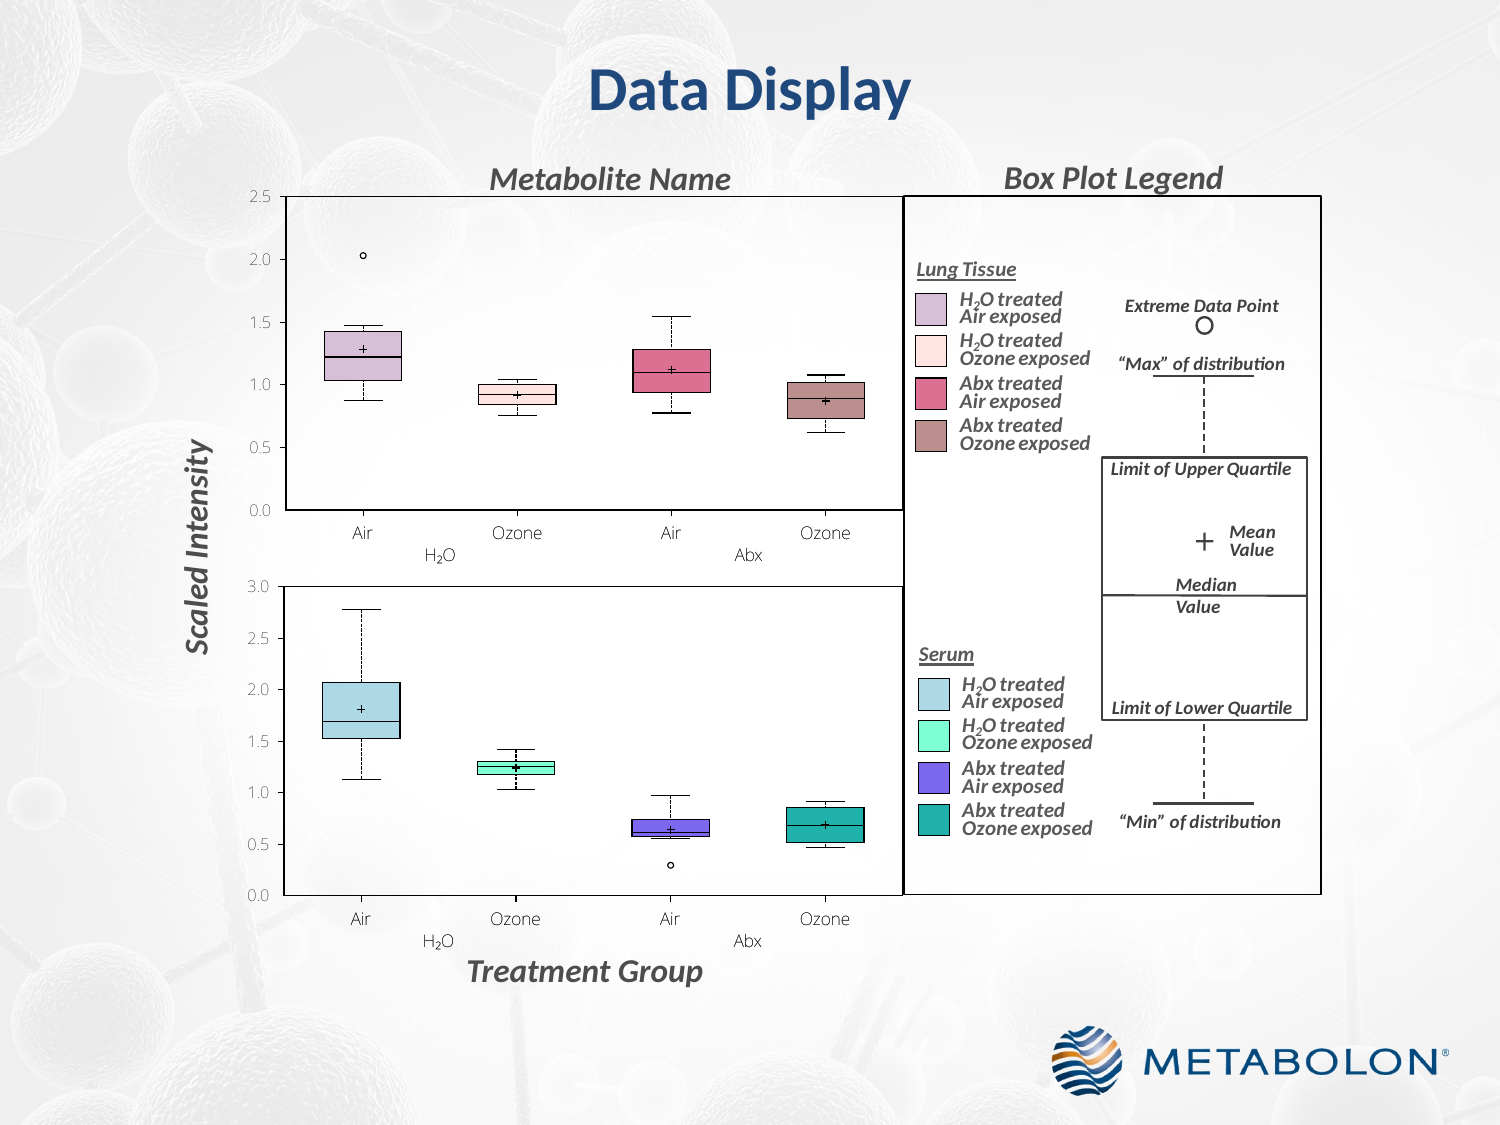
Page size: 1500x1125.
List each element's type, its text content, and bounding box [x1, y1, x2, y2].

picture [0, 0, 1500, 1125]
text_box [166, 148, 1321, 998]
title Data Display [75, 45, 1425, 125]
